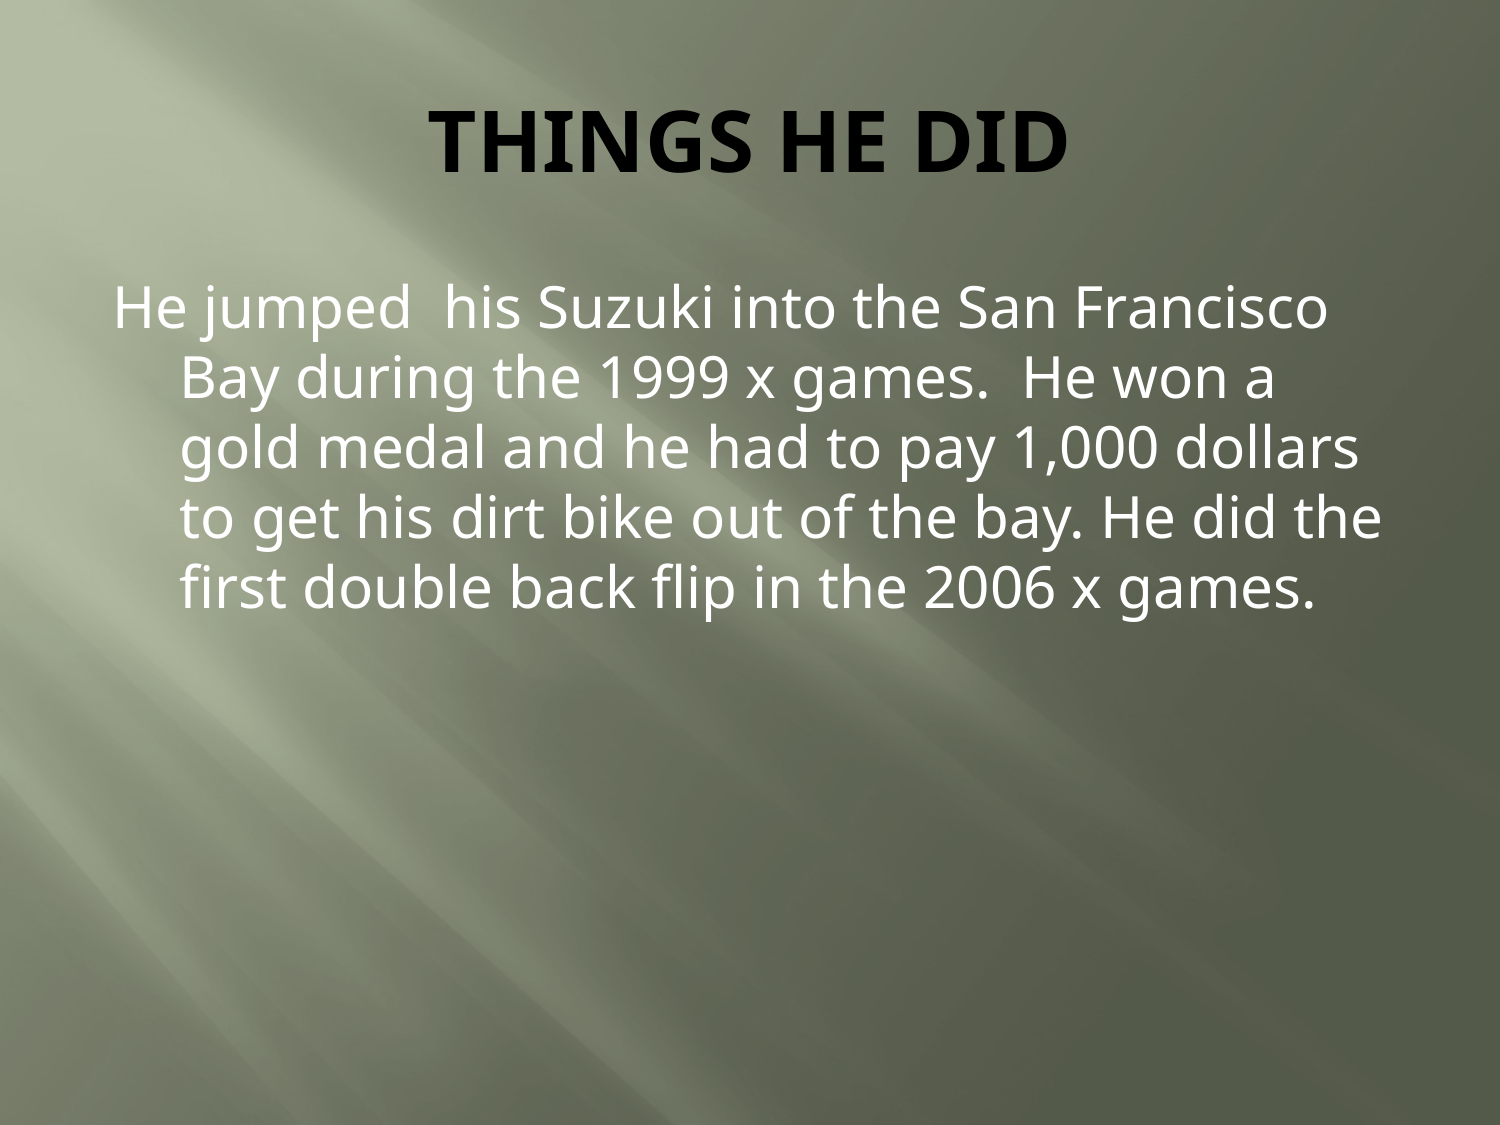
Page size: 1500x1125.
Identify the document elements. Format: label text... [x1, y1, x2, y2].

list He jumped his Suzuki into the San Francisco Bay during the 1999 x games. He won a gold medal and he had to pay 1,000 dollars to get his dirt bike out of the bay. He did the first double back flip in the 2006 x games. [75, 262, 1425, 1035]
title THINGS HE DID [75, 45, 1425, 233]
